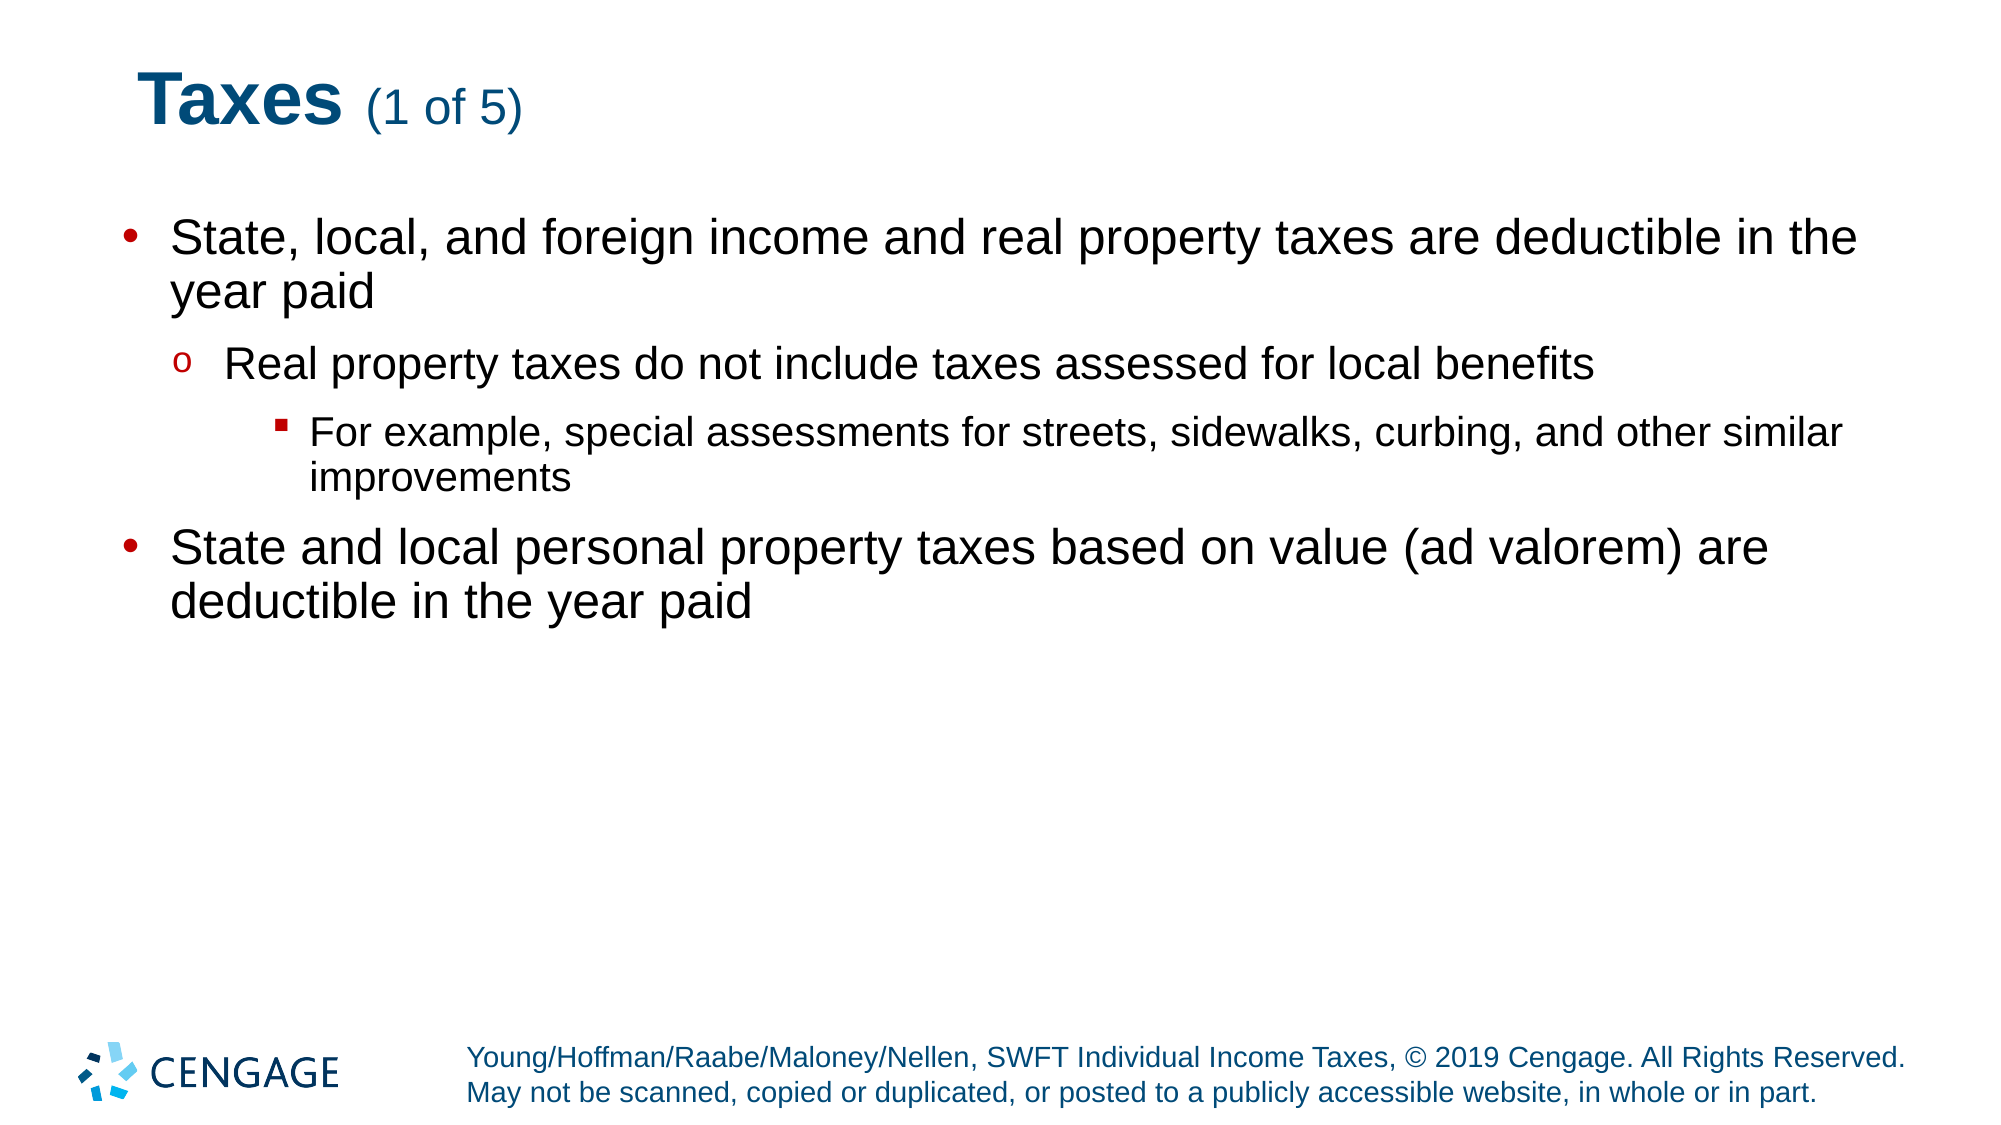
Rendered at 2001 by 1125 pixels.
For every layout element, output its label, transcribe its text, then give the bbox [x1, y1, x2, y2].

list State, local, and foreign income and real property taxes are deductible in the year paid Real property taxes do not include taxes assessed for local benefits For example, special assessments for streets, sidewalks, curbing, and other similar improvements State and local personal property taxes based on value (ad valorem) are deductible in the year paid [121, 211, 1880, 642]
picture [78, 1042, 338, 1101]
title Taxes (1 of 5) [137, 59, 1863, 171]
